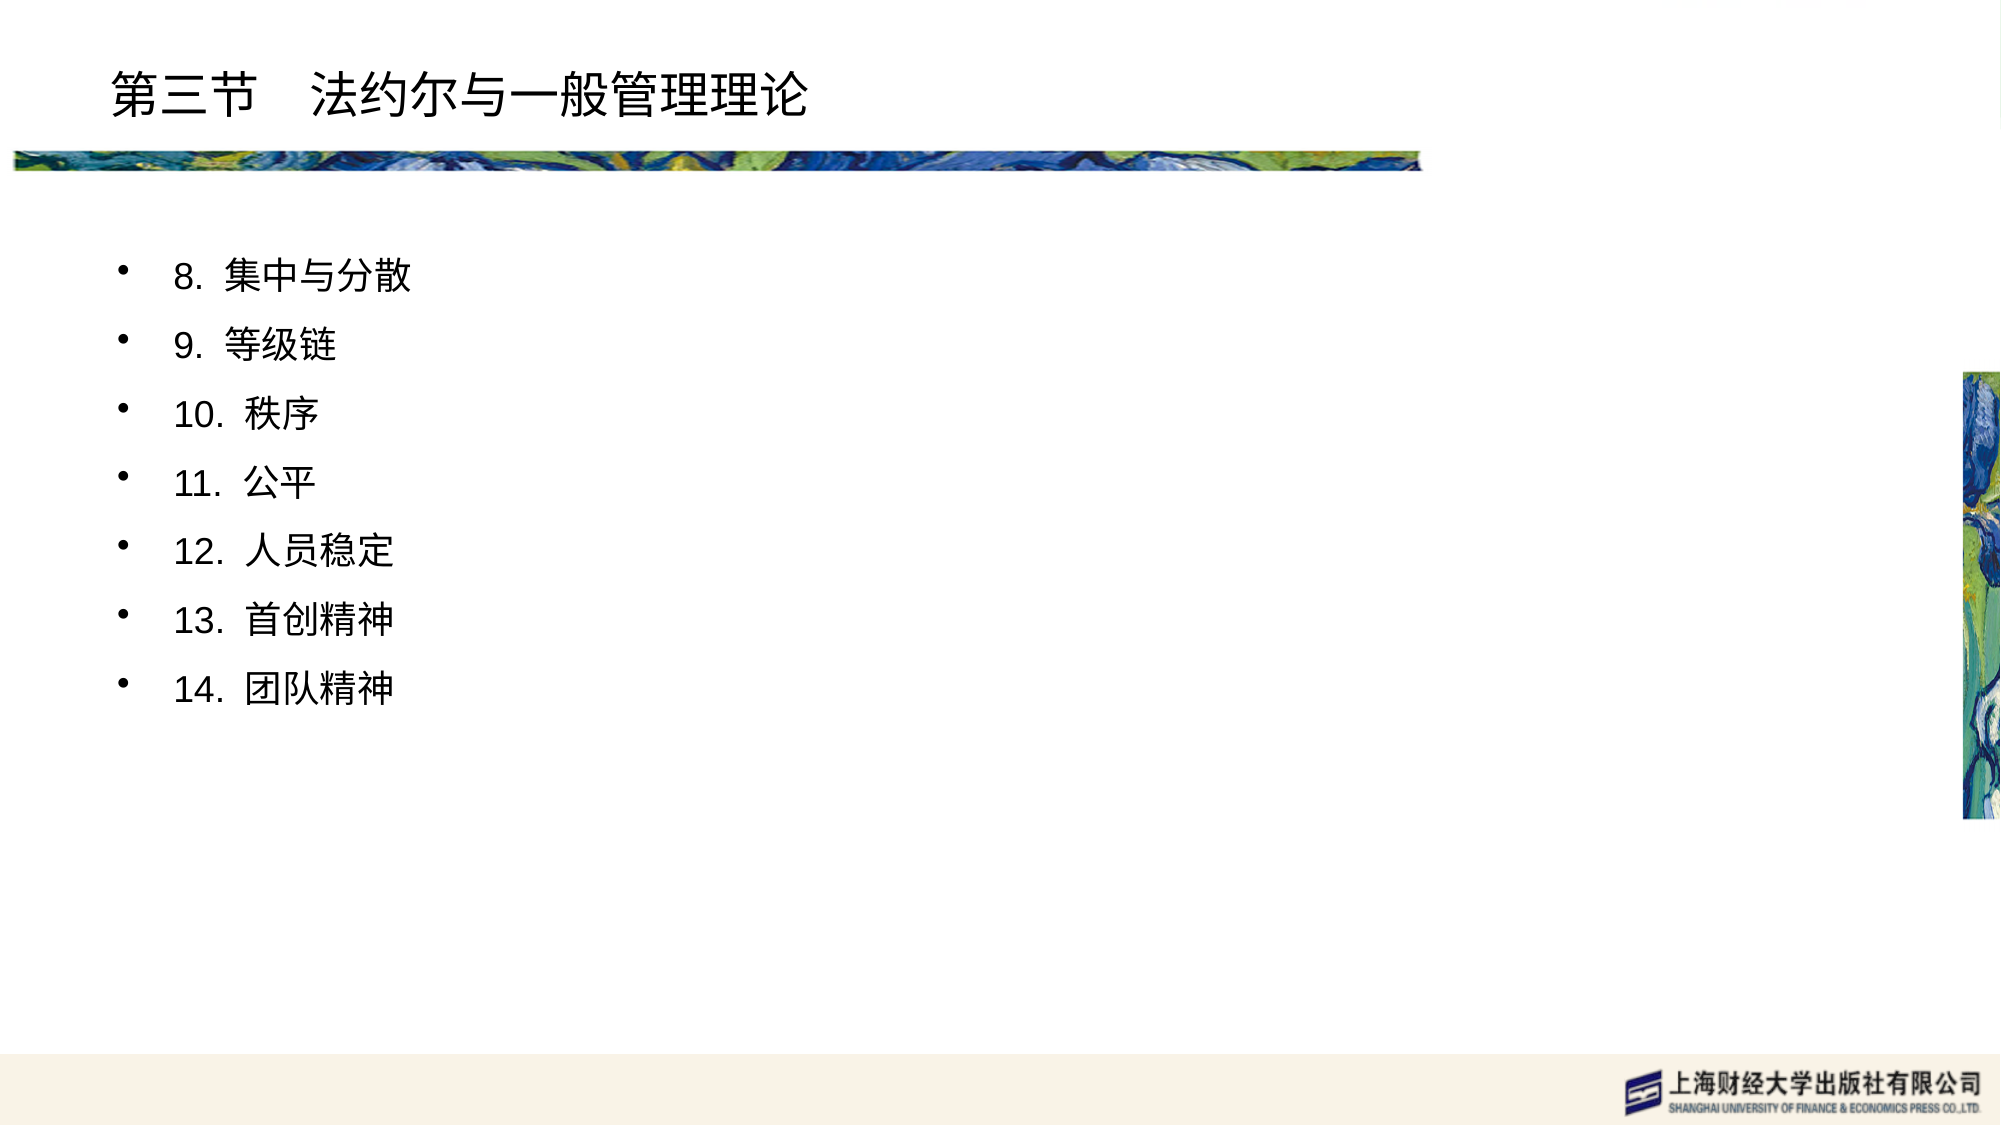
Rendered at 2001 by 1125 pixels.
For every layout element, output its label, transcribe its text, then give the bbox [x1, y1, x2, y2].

picture [0, 0, 2001, 1125]
title 第三节 法约尔与一般管理理论 [94, 42, 1451, 146]
list 8. 集中与分散 9. 等级链 10. 秩序 11. 公平 12. 人员稳定 13. 首创精神 14. 团队精神 [102, 233, 1898, 1032]
